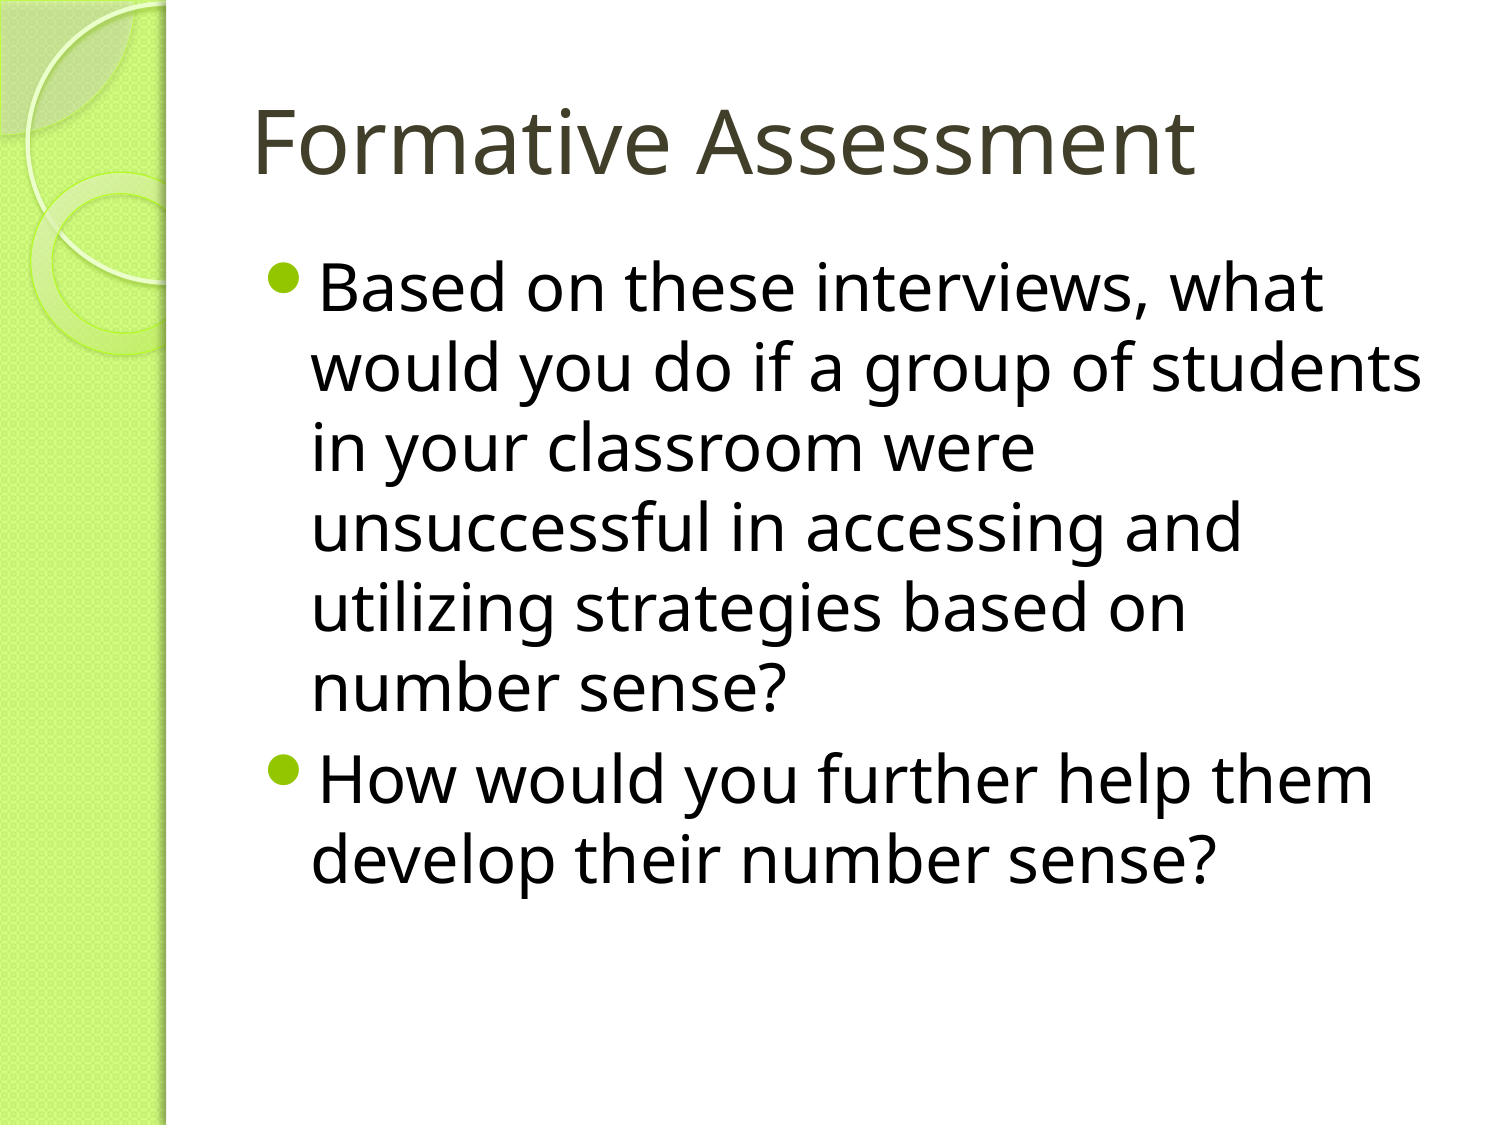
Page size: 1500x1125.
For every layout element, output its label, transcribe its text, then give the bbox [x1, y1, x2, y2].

title Formative Assessment [235, 45, 1466, 233]
list Based on these interviews, what would you do if a group of students in your classroom were unsuccessful in accessing and utilizing strategies based on number sense? How would you further help them develop their number sense? [235, 237, 1466, 1025]
